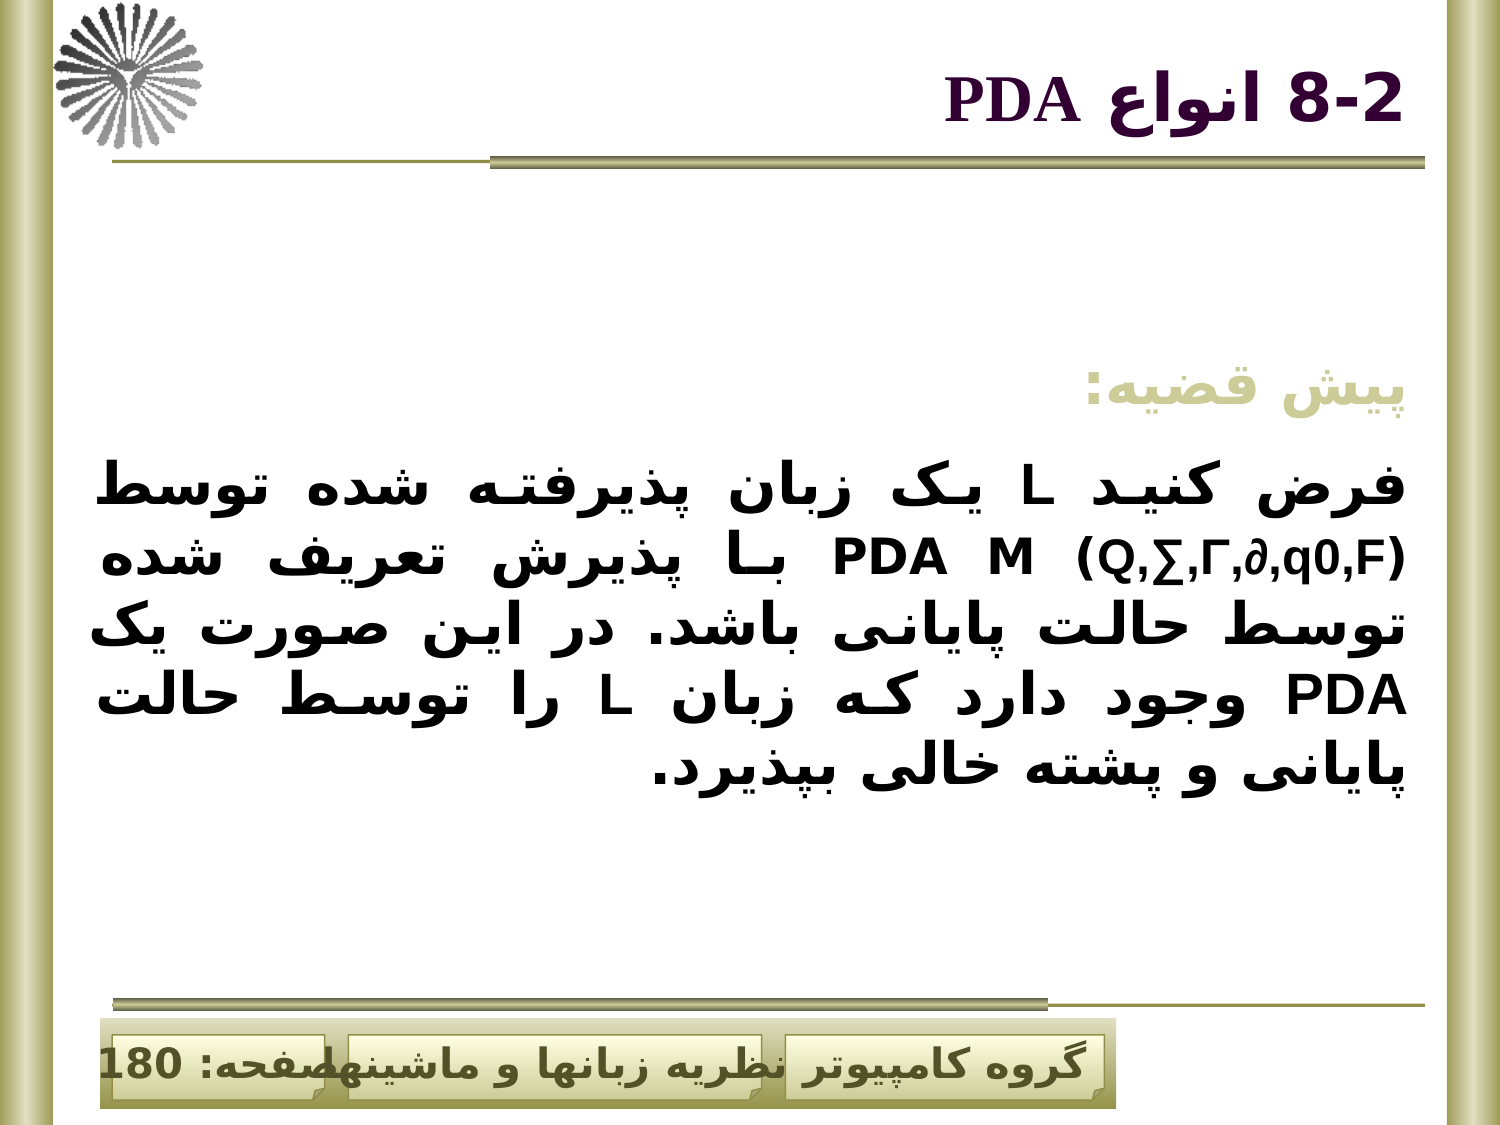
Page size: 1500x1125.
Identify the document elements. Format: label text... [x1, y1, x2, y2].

text_box پیش قضیه: فرض کنید L یک زبان پذیرفته شده توسط (Q,∑,Γ,∂,q0,F) PDA M با پذیرش تعریف شده توسط حالت پایانی باشد. در این صورت یک PDA وجود دارد که زبان L را توسط حالت پایانی و پشته خالی بپذیرد. [64, 338, 1424, 804]
title 8-2 انواع PDA [147, 42, 1423, 147]
